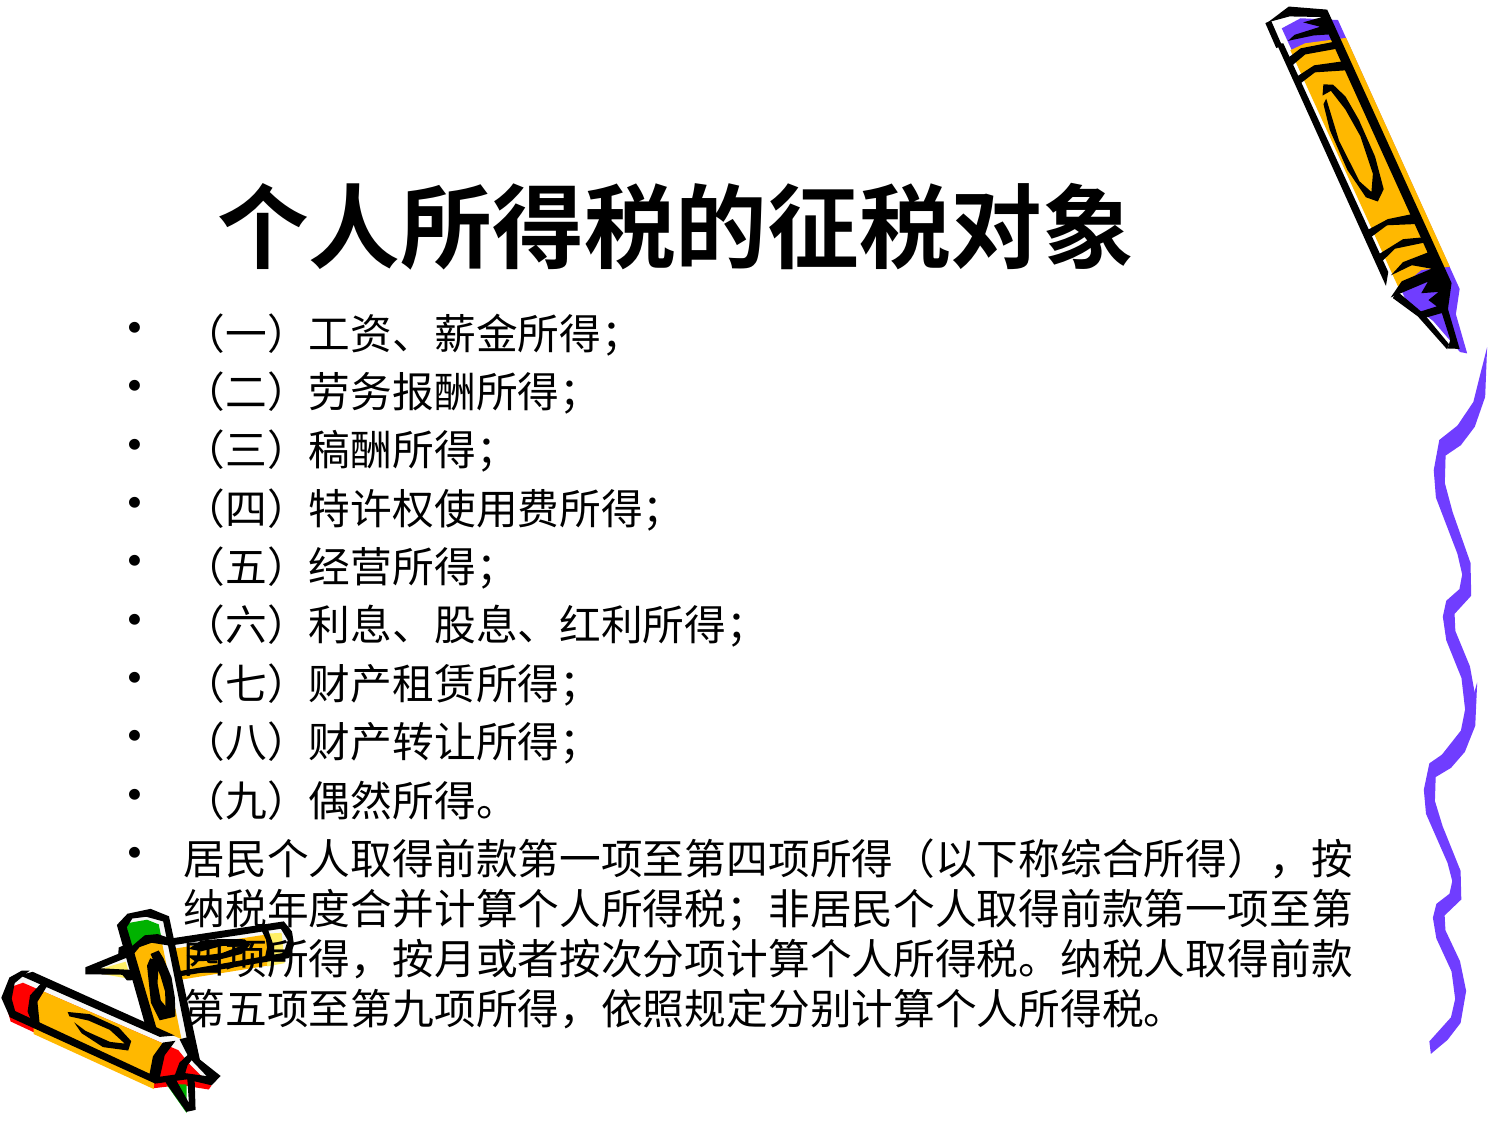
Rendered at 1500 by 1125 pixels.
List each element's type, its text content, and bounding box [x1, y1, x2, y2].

title 个人所得税的征税对象 [112, 24, 1240, 288]
list （一）工资、薪金所得； （二）劳务报酬所得； （三）稿酬所得； （四）特许权使用费所得； （五）经营所得； （六）利息、股息、红利所得； （七）财产租赁所得； （八）财产转让所得； （九）偶然所得。 居民个人取得前款第一项至第四项所得（以下称综合所得），按纳税年度合并计算个人所得税；非居民个人取得前款第一项至第四项所得，按月或者按次分项计算个人所得税。纳税人取得前款第五项至第九项所得，依照规定分别计算个人所得税。 [112, 299, 1376, 1036]
